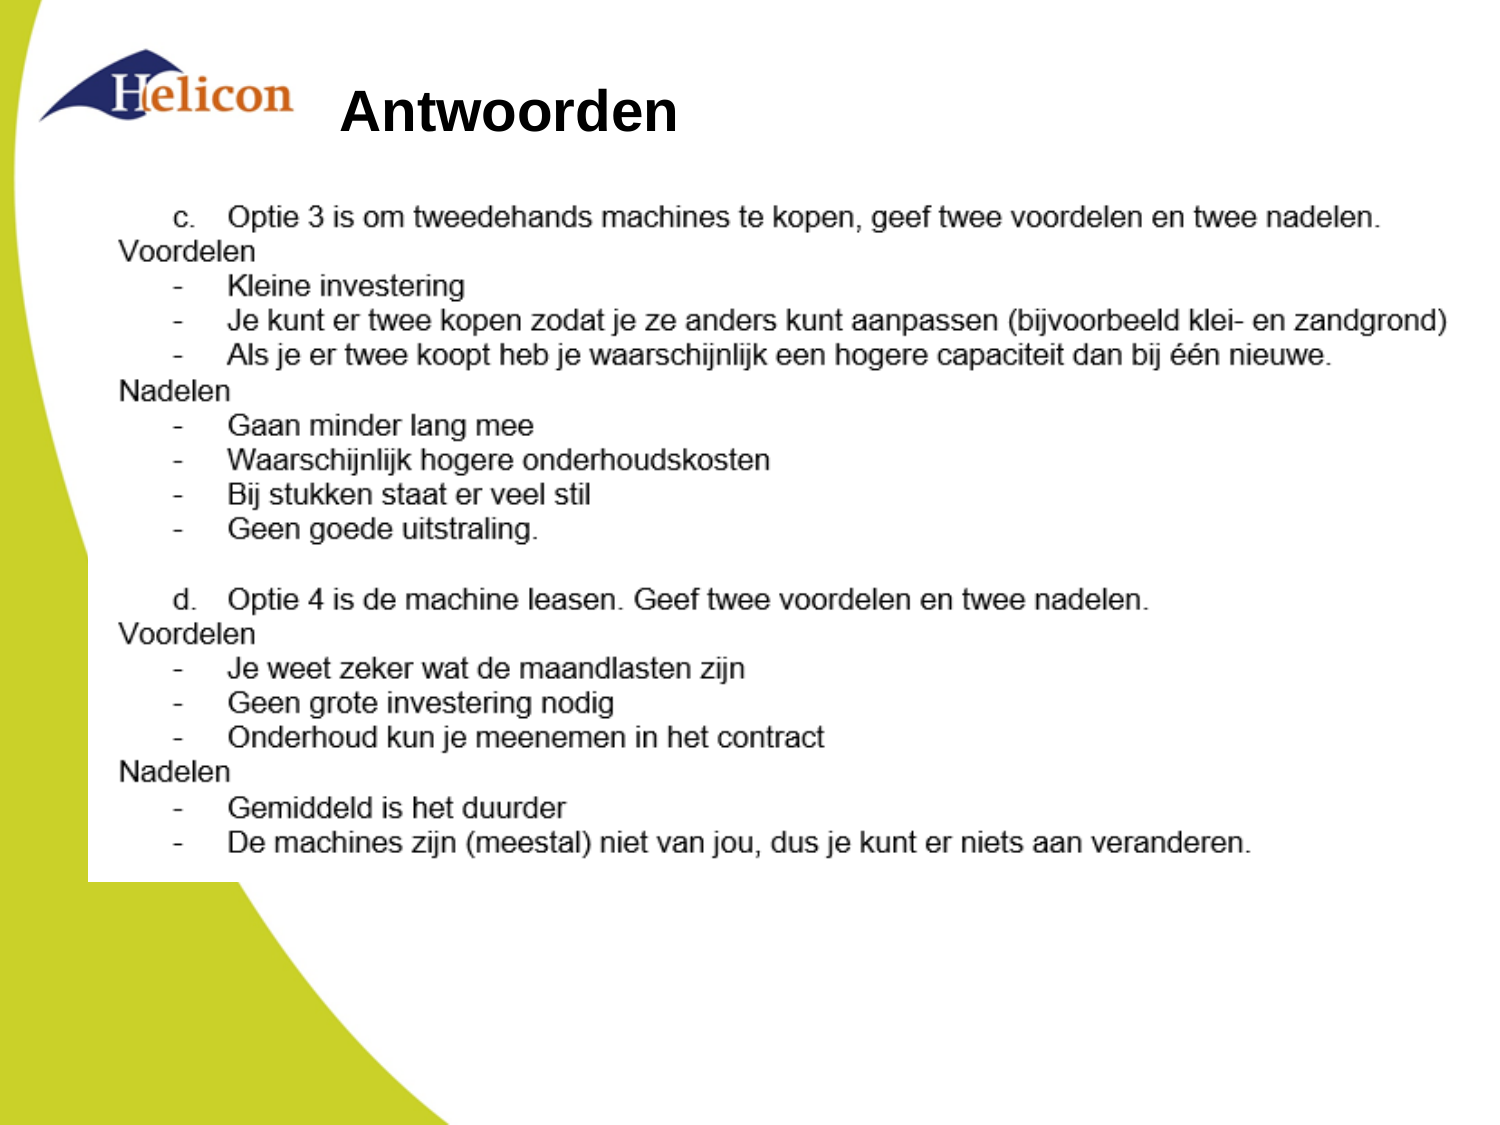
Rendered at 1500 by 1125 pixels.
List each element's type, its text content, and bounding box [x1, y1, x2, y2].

title Antwoorden [324, 54, 1415, 161]
picture [0, 0, 1500, 1125]
